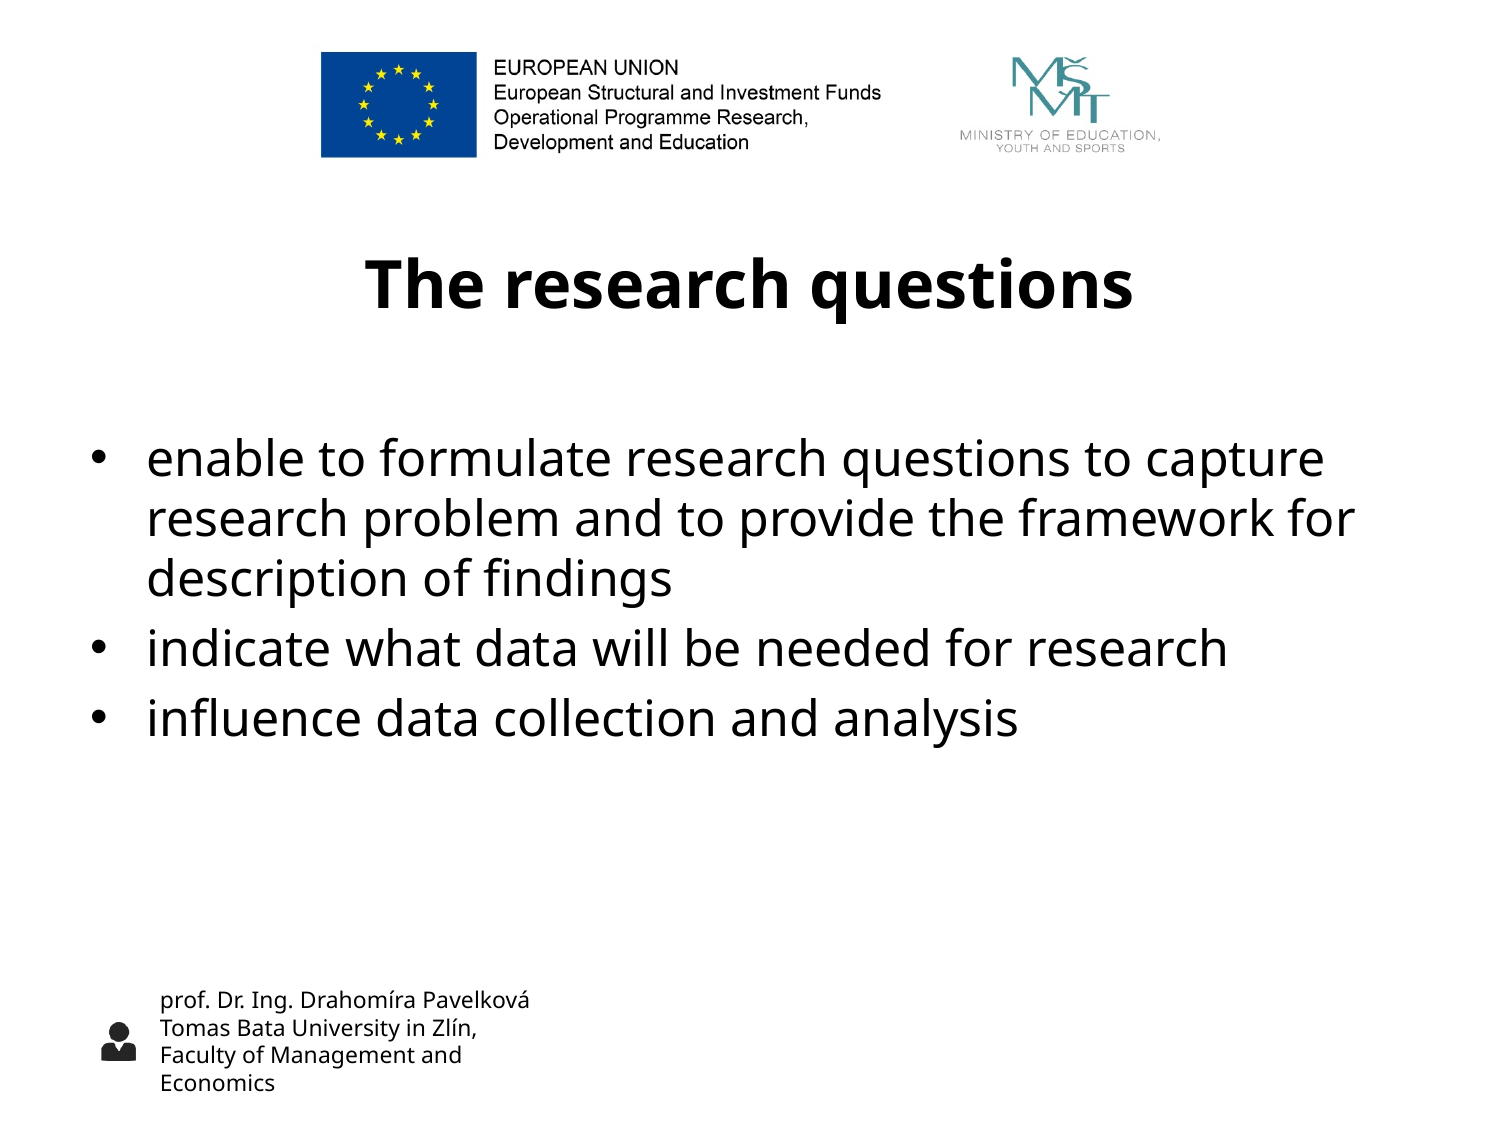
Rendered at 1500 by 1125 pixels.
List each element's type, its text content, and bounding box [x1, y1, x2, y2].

picture [101, 1021, 136, 1062]
title The research questions [75, 209, 1425, 354]
footer prof. Dr. Ing. Drahomíra Pavelková Tomas Bata University in Zlín, Faculty of Management and Economics [145, 999, 550, 1083]
picture [268, 0, 1212, 210]
list enable to formulate research questions to capture research problem and to provide the framework for description of findings indicate what data will be needed for research influence data collection and analysis [75, 419, 1425, 1005]
